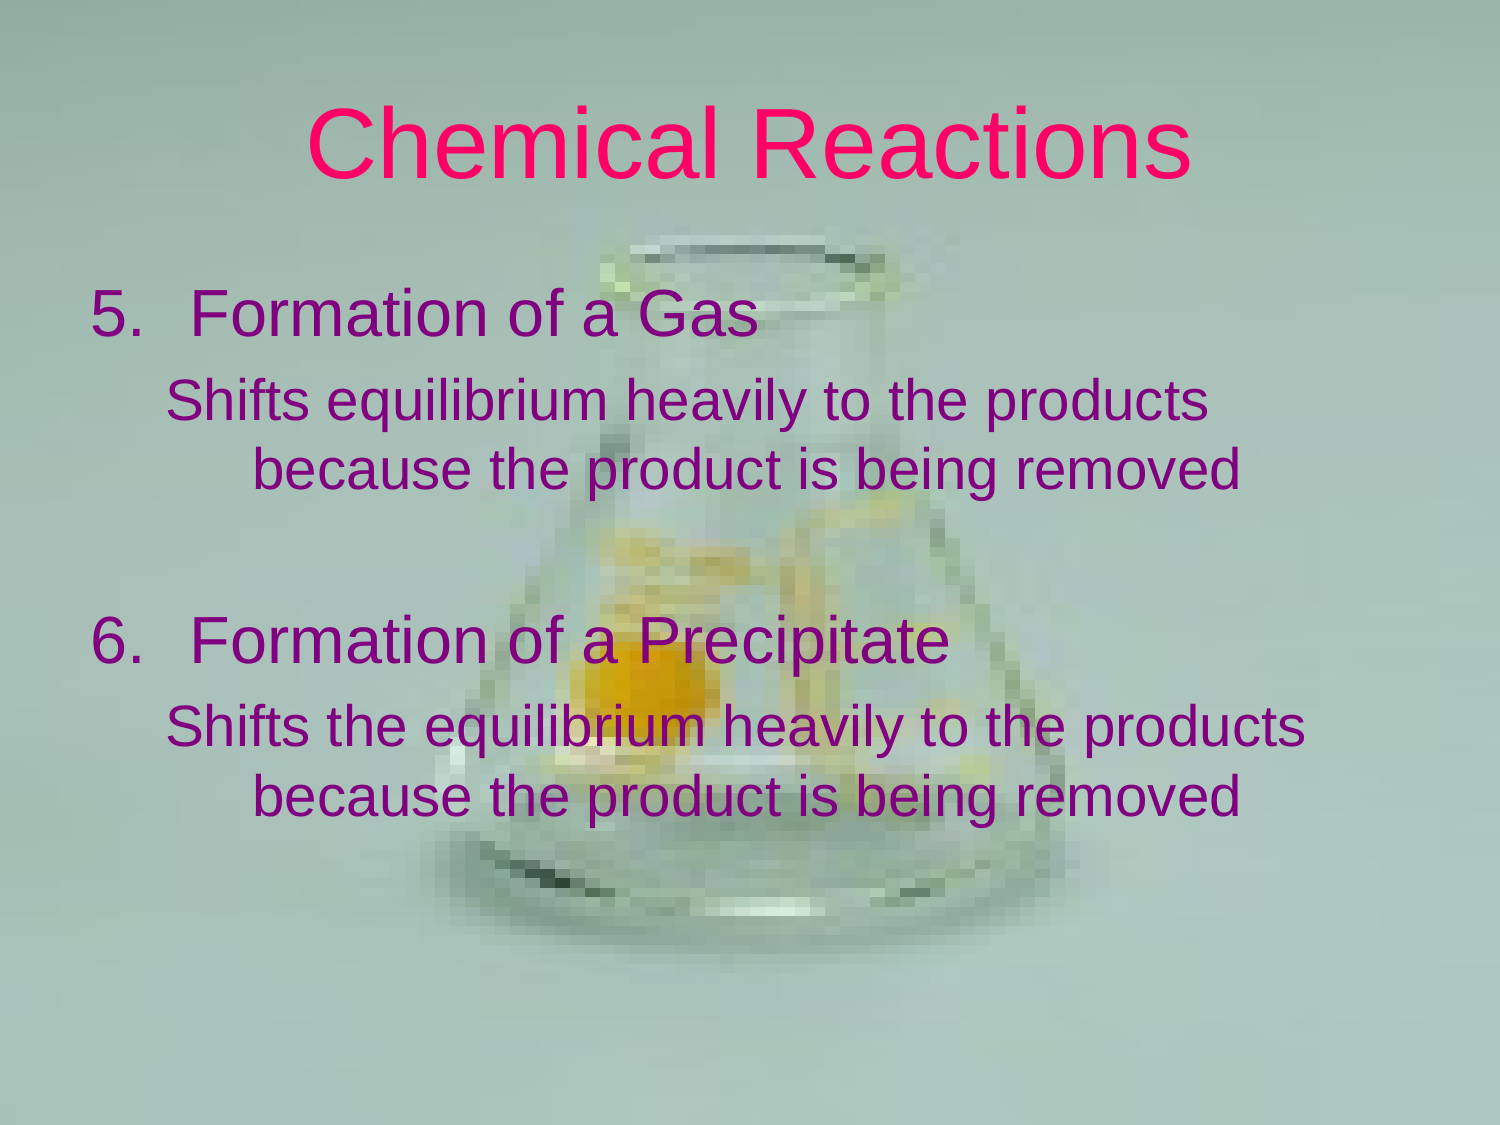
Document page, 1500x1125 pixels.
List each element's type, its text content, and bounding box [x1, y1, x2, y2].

title Chemical Reactions [74, 44, 1426, 233]
picture [0, 0, 1500, 1125]
list Formation of a Gas Shifts equilibrium heavily to the products because the product is being removed Formation of a Precipitate Shifts the equilibrium heavily to the products because the product is being removed [74, 262, 1426, 1006]
